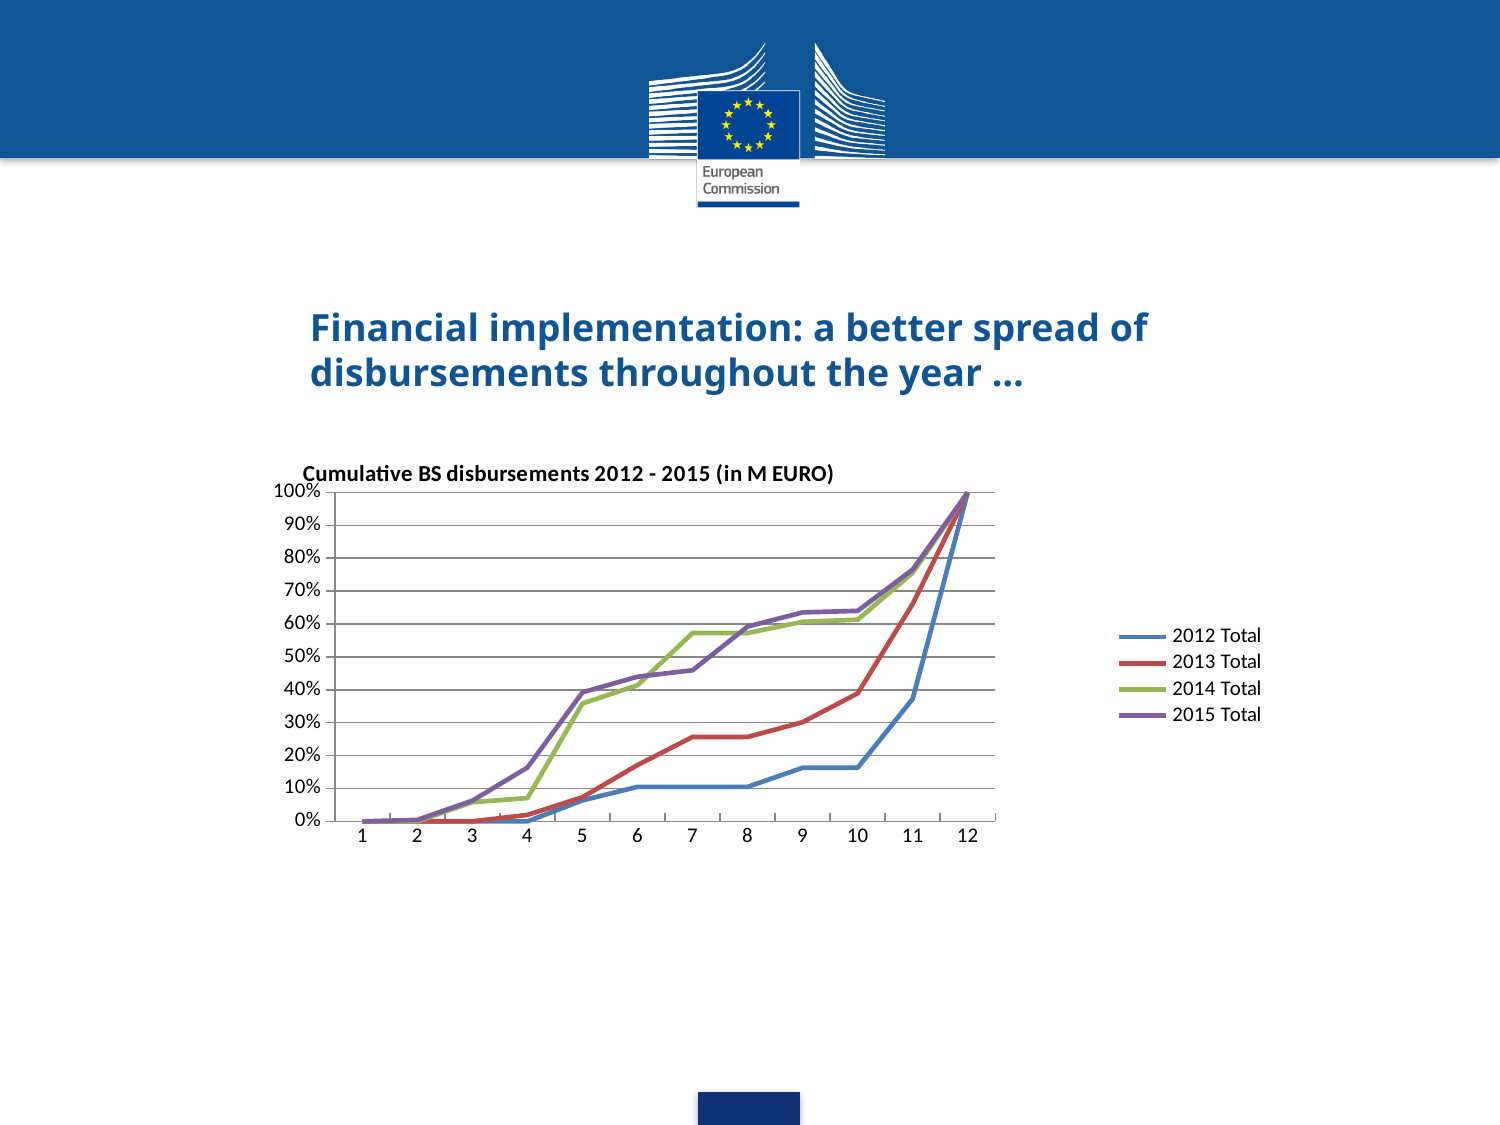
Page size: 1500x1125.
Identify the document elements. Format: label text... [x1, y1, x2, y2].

chart [226, 447, 1281, 906]
picture [649, 42, 885, 208]
title Financial implementation: a better spread of disbursements throughout the year … [235, 296, 1249, 439]
